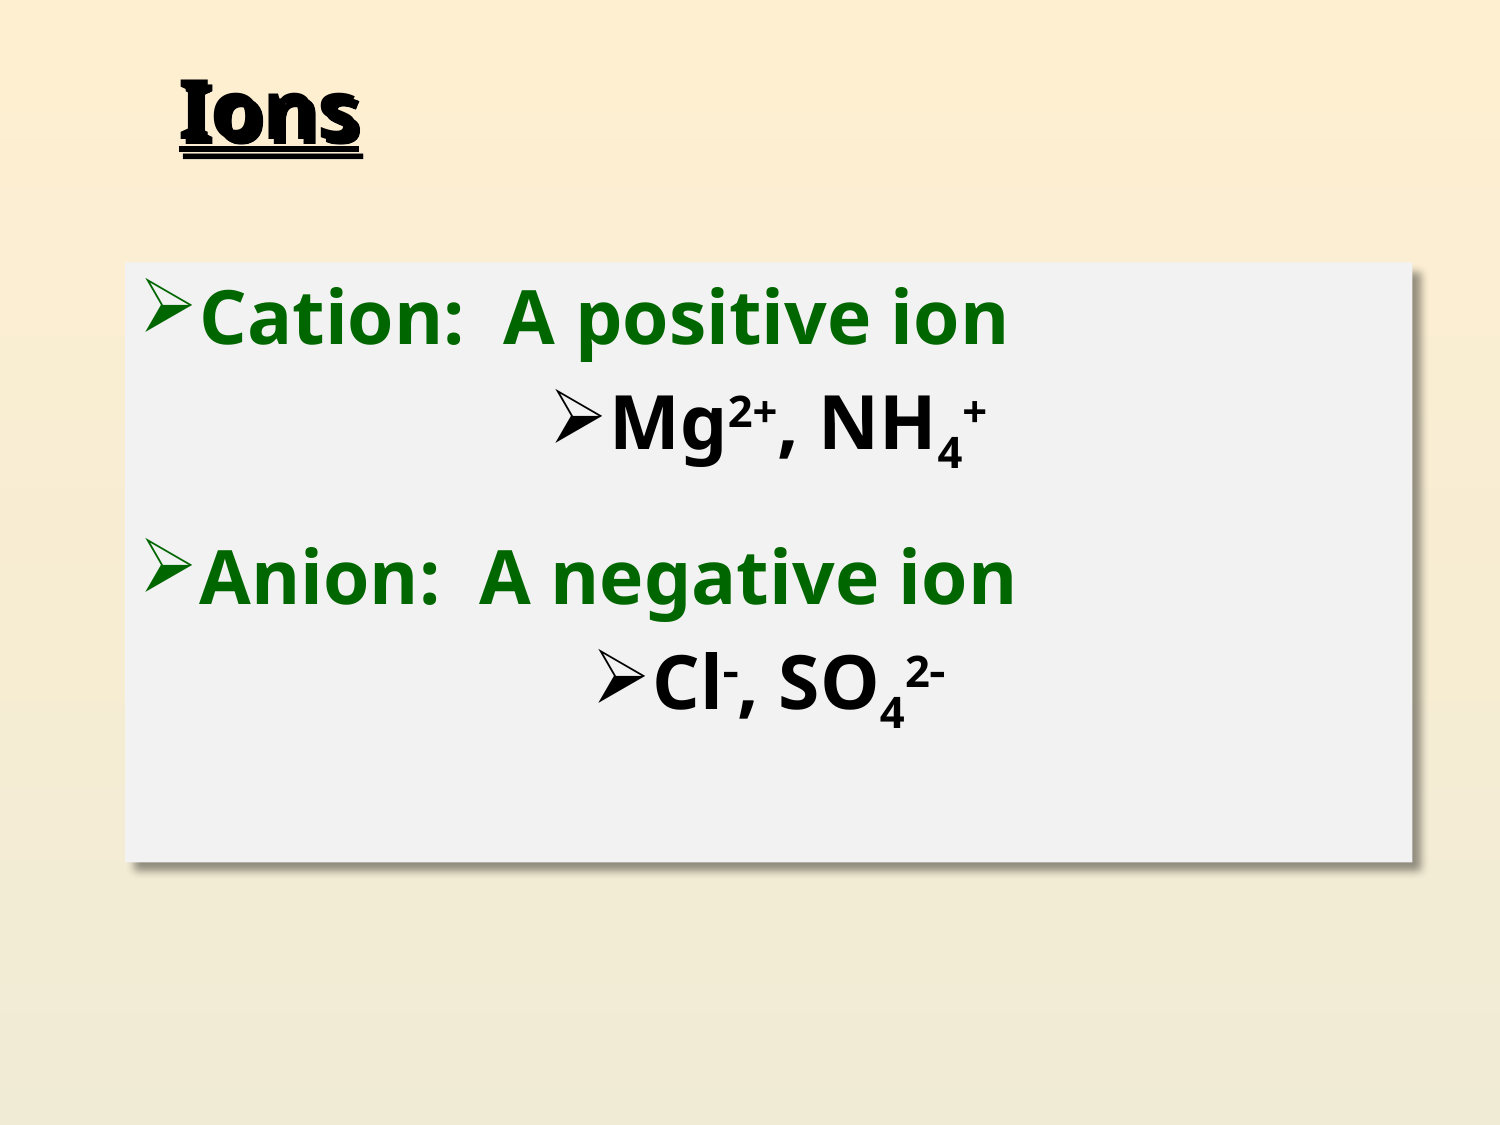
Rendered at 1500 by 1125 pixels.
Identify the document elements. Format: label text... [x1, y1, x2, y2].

list Cation: A positive ion Mg2+, NH4+ Anion: A negative ion Cl-, SO42- [124, 262, 1413, 863]
title Ions [87, 49, 451, 163]
